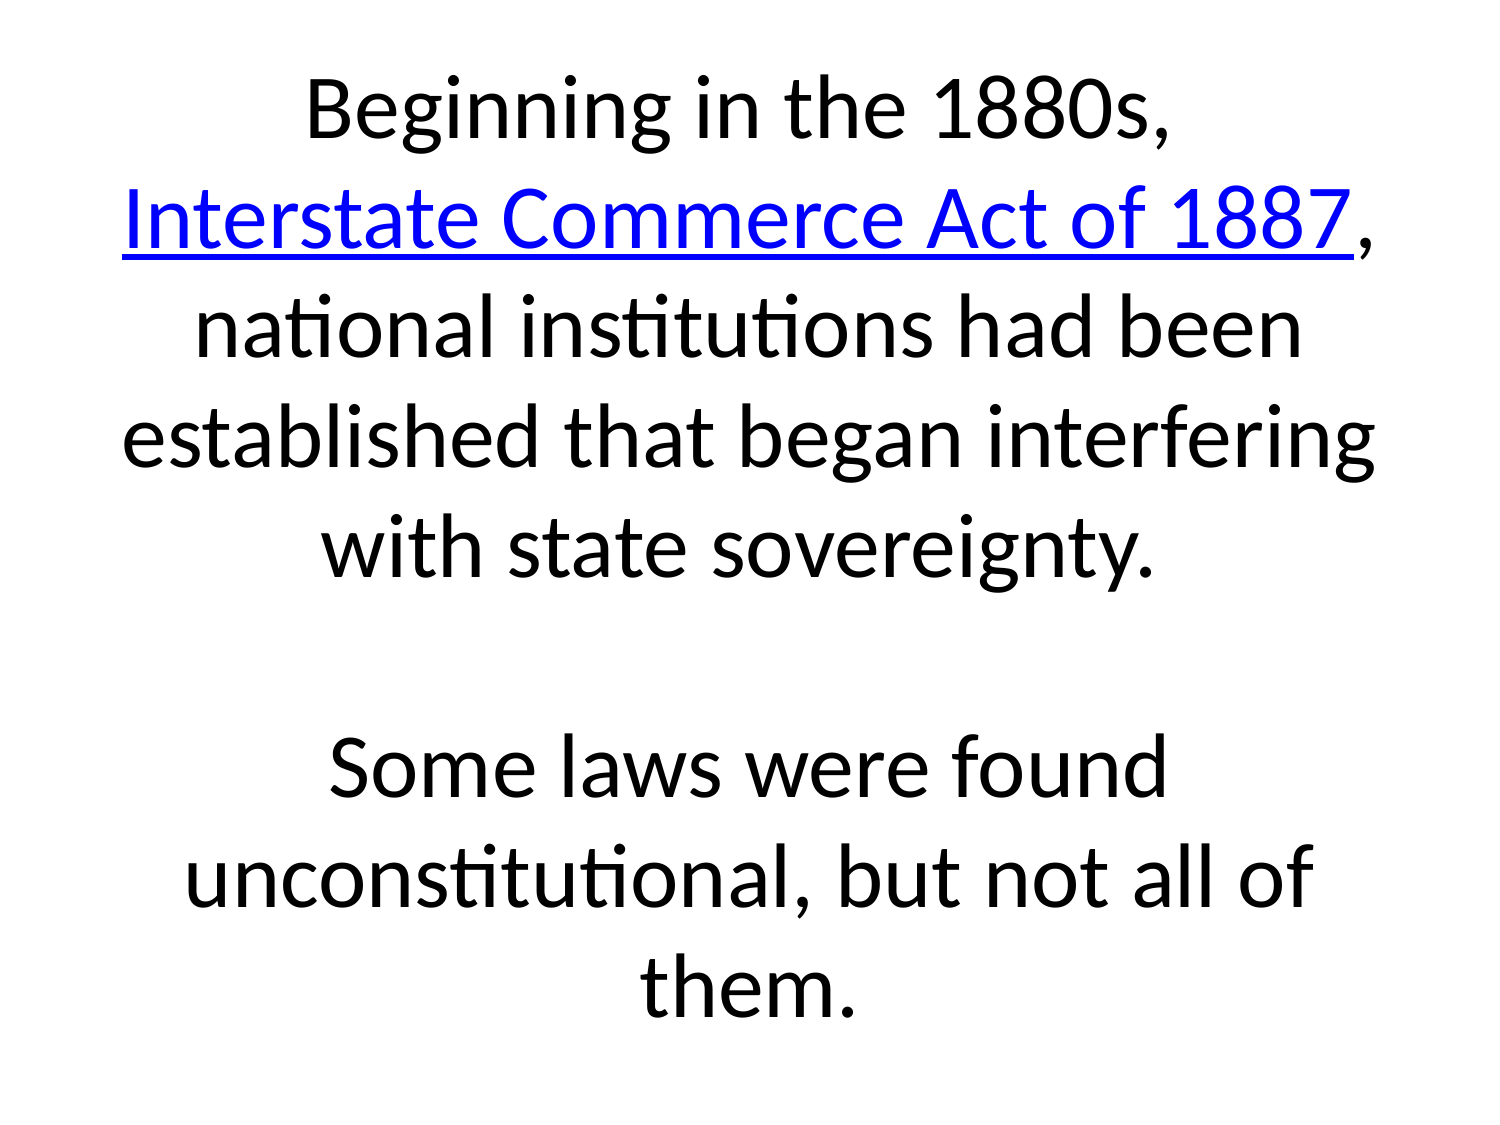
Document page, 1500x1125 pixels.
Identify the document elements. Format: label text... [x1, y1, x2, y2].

title Beginning in the 1880s, Interstate Commerce Act of 1887, national institutions had been established that began interfering with state sovereignty. Some laws were found unconstitutional, but not all of them. [74, 44, 1426, 1038]
